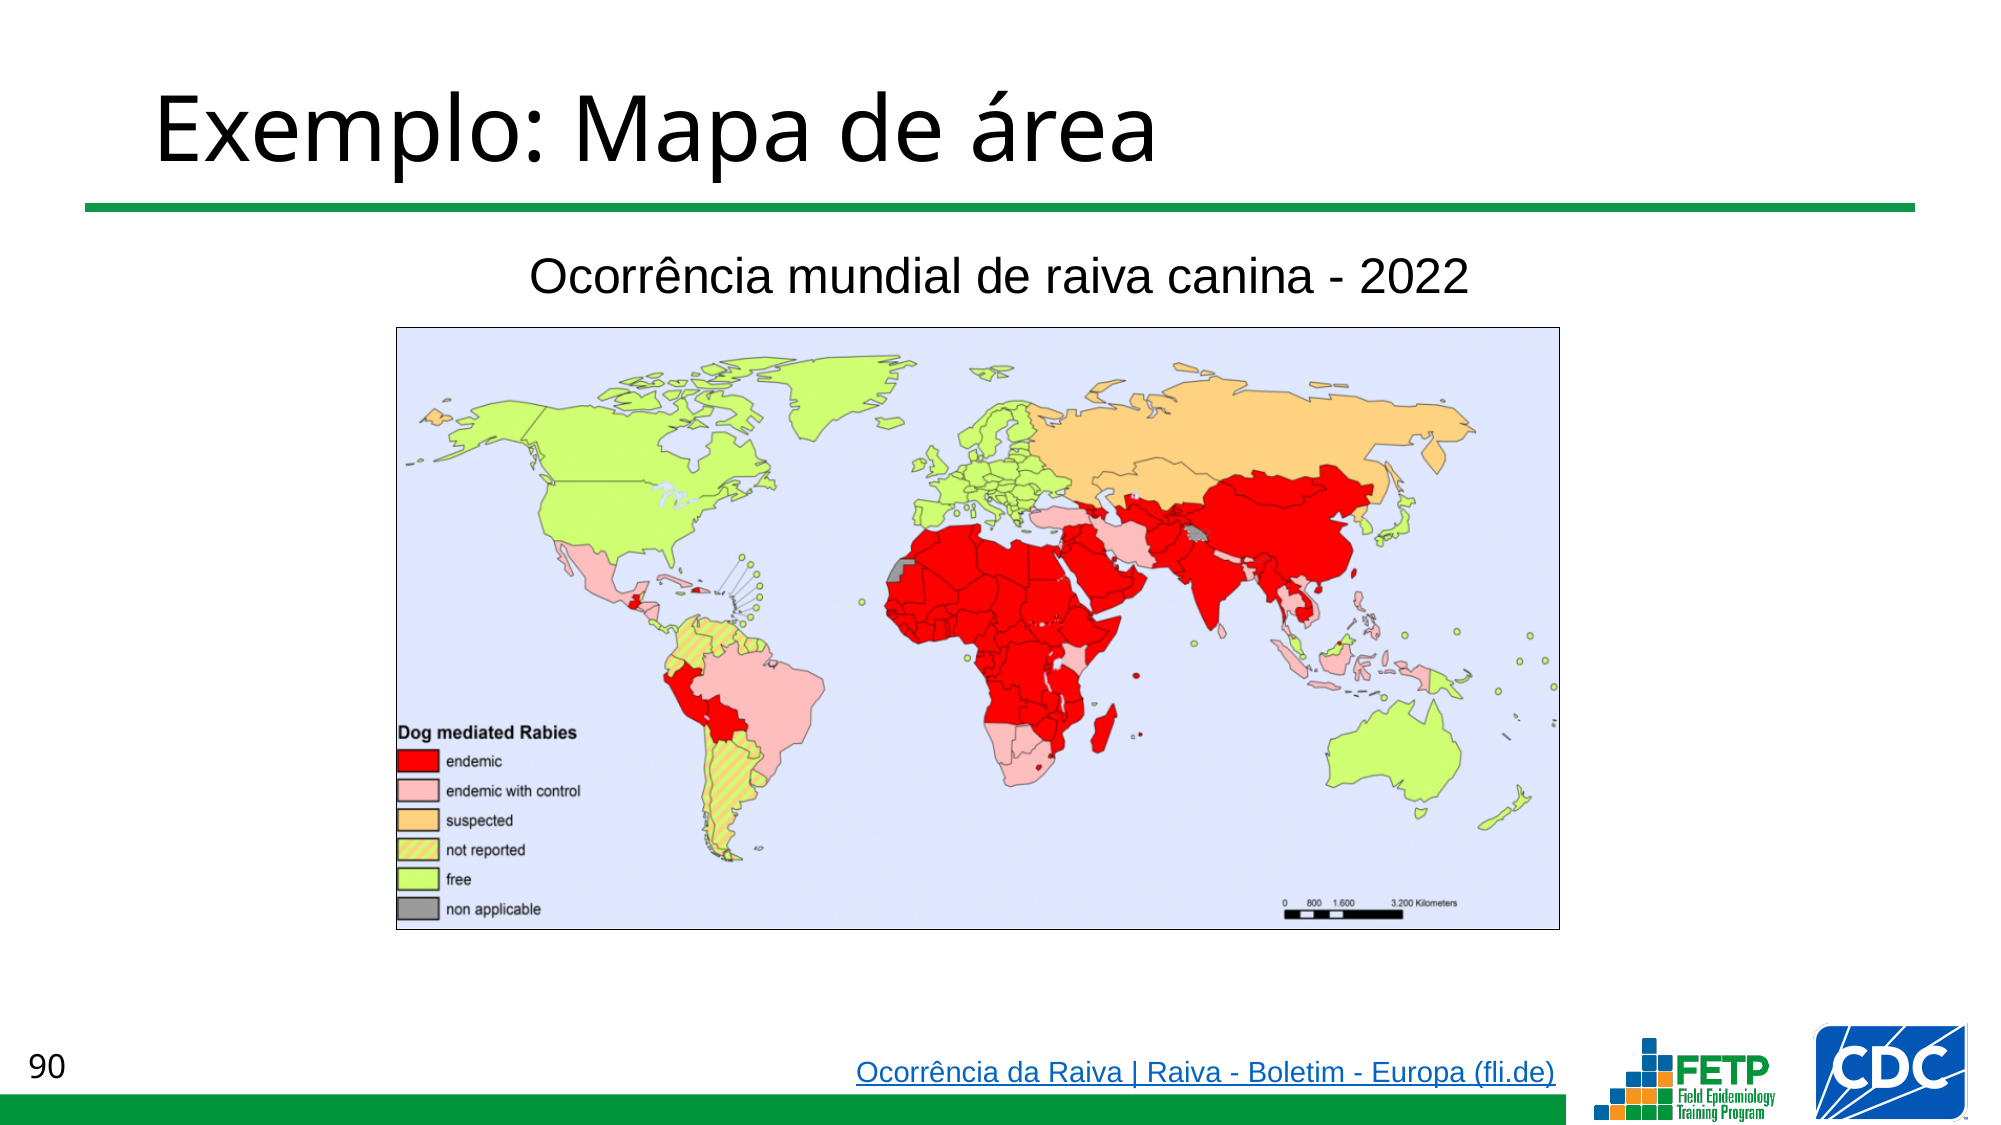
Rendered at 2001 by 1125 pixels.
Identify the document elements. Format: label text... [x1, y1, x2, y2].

picture [1594, 1038, 1775, 1122]
picture [396, 327, 1560, 930]
list Ocorrência mundial de raiva canina - 2022 [137, 242, 1863, 1004]
title Exemplo: Mapa de área [137, 75, 1863, 207]
picture [1813, 1023, 1968, 1122]
list Ocorrência da Raiva | Raiva - Boletim - Europa (fli.de) [841, 1050, 1590, 1090]
